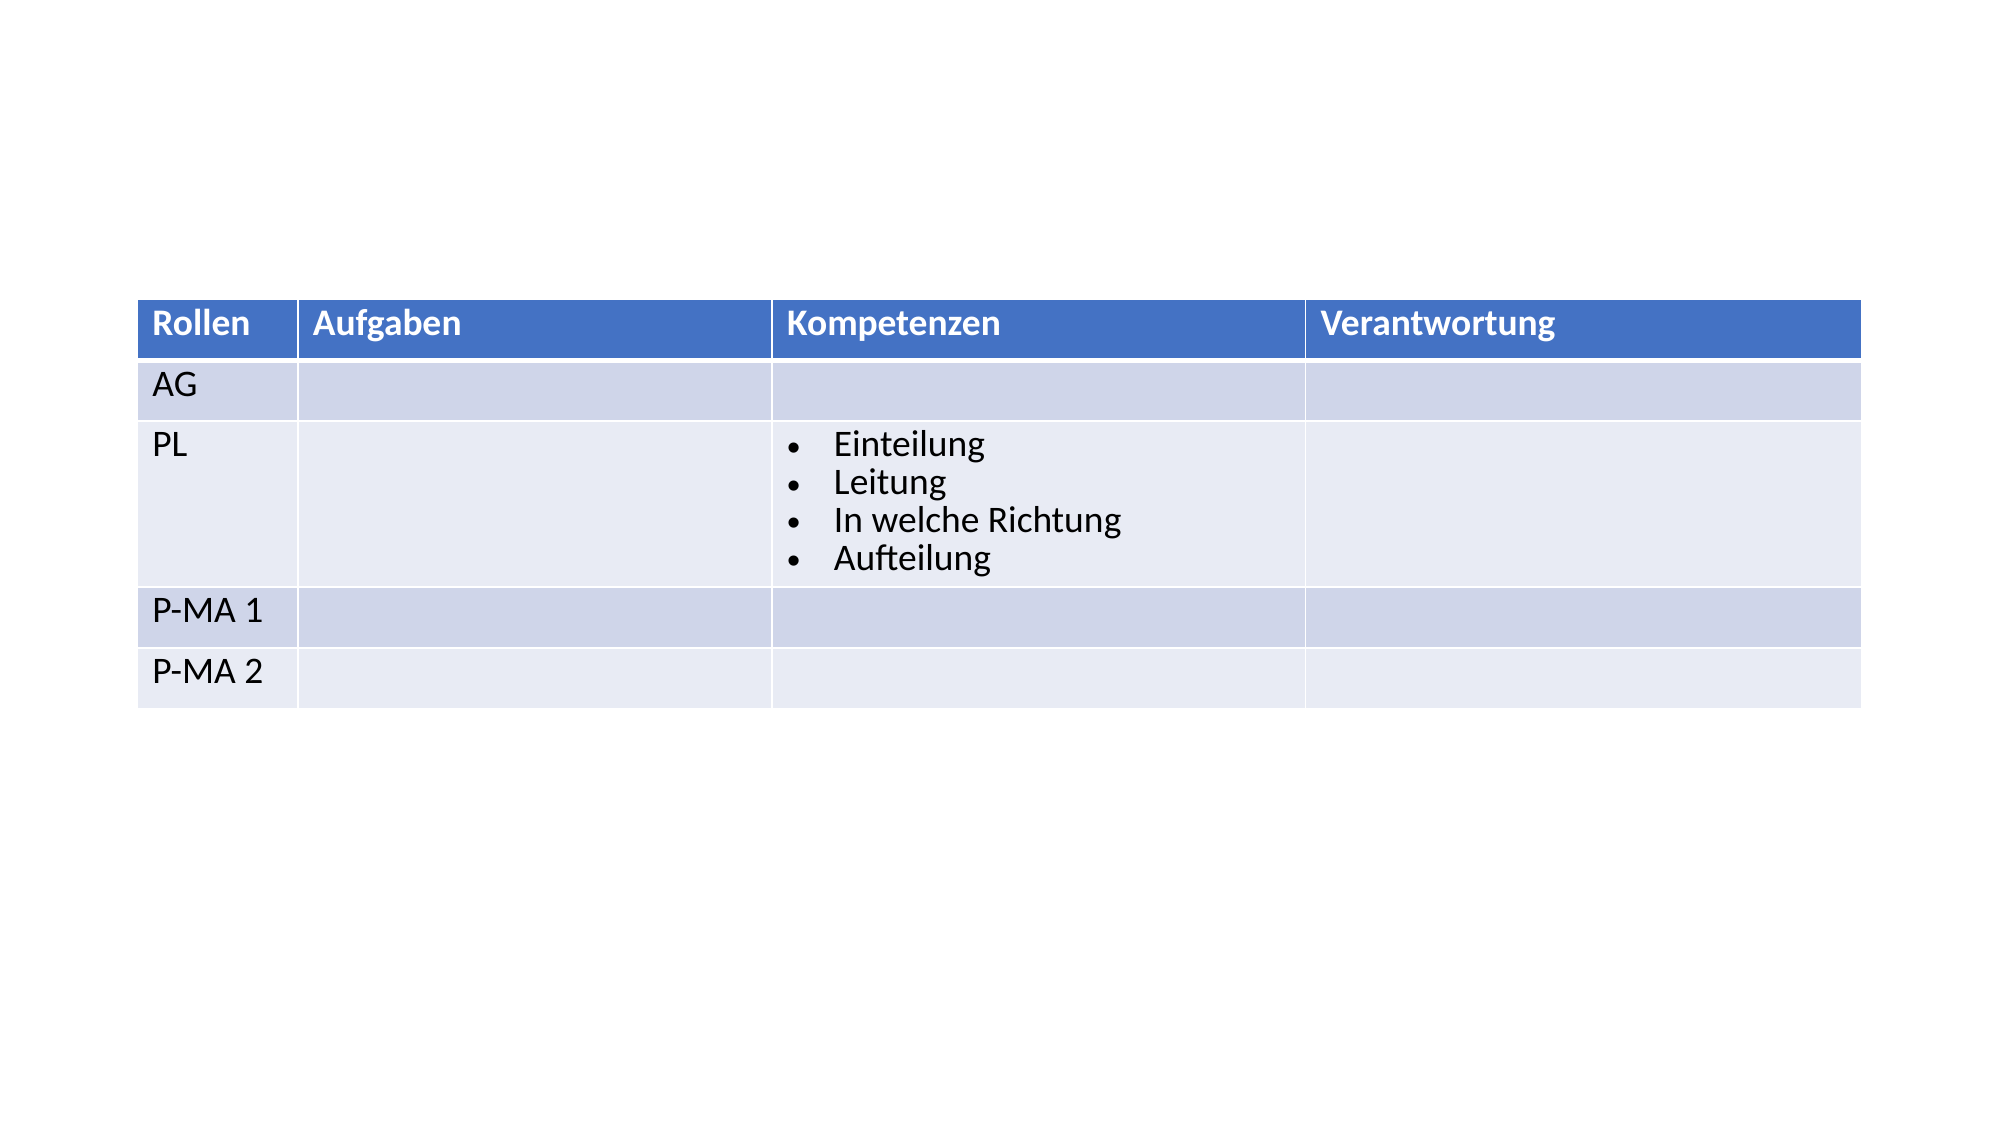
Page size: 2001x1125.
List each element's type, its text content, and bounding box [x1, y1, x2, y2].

table_cell AG [138, 363, 297, 420]
table_cell P-MA 2 [138, 649, 297, 708]
table_cell [1306, 422, 1861, 586]
table_cell P-MA 1 [138, 588, 297, 647]
table_header Rollen [138, 300, 297, 358]
table_header Verantwortung [1306, 300, 1861, 358]
table_cell [773, 588, 1305, 647]
table_cell [1306, 649, 1861, 708]
table_cell [299, 422, 771, 586]
table_cell Einteilung Leitung In welche Richtung Aufteilung [773, 422, 1305, 586]
table_cell [1306, 588, 1861, 647]
table_cell [1306, 363, 1861, 420]
table_header Kompetenzen [773, 300, 1305, 358]
table_cell [299, 363, 771, 420]
table_cell [299, 649, 771, 708]
table_cell [773, 649, 1305, 708]
table_cell [773, 363, 1305, 420]
table_cell PL [138, 422, 297, 586]
table_cell [299, 588, 771, 647]
table_header Aufgaben [299, 300, 771, 358]
